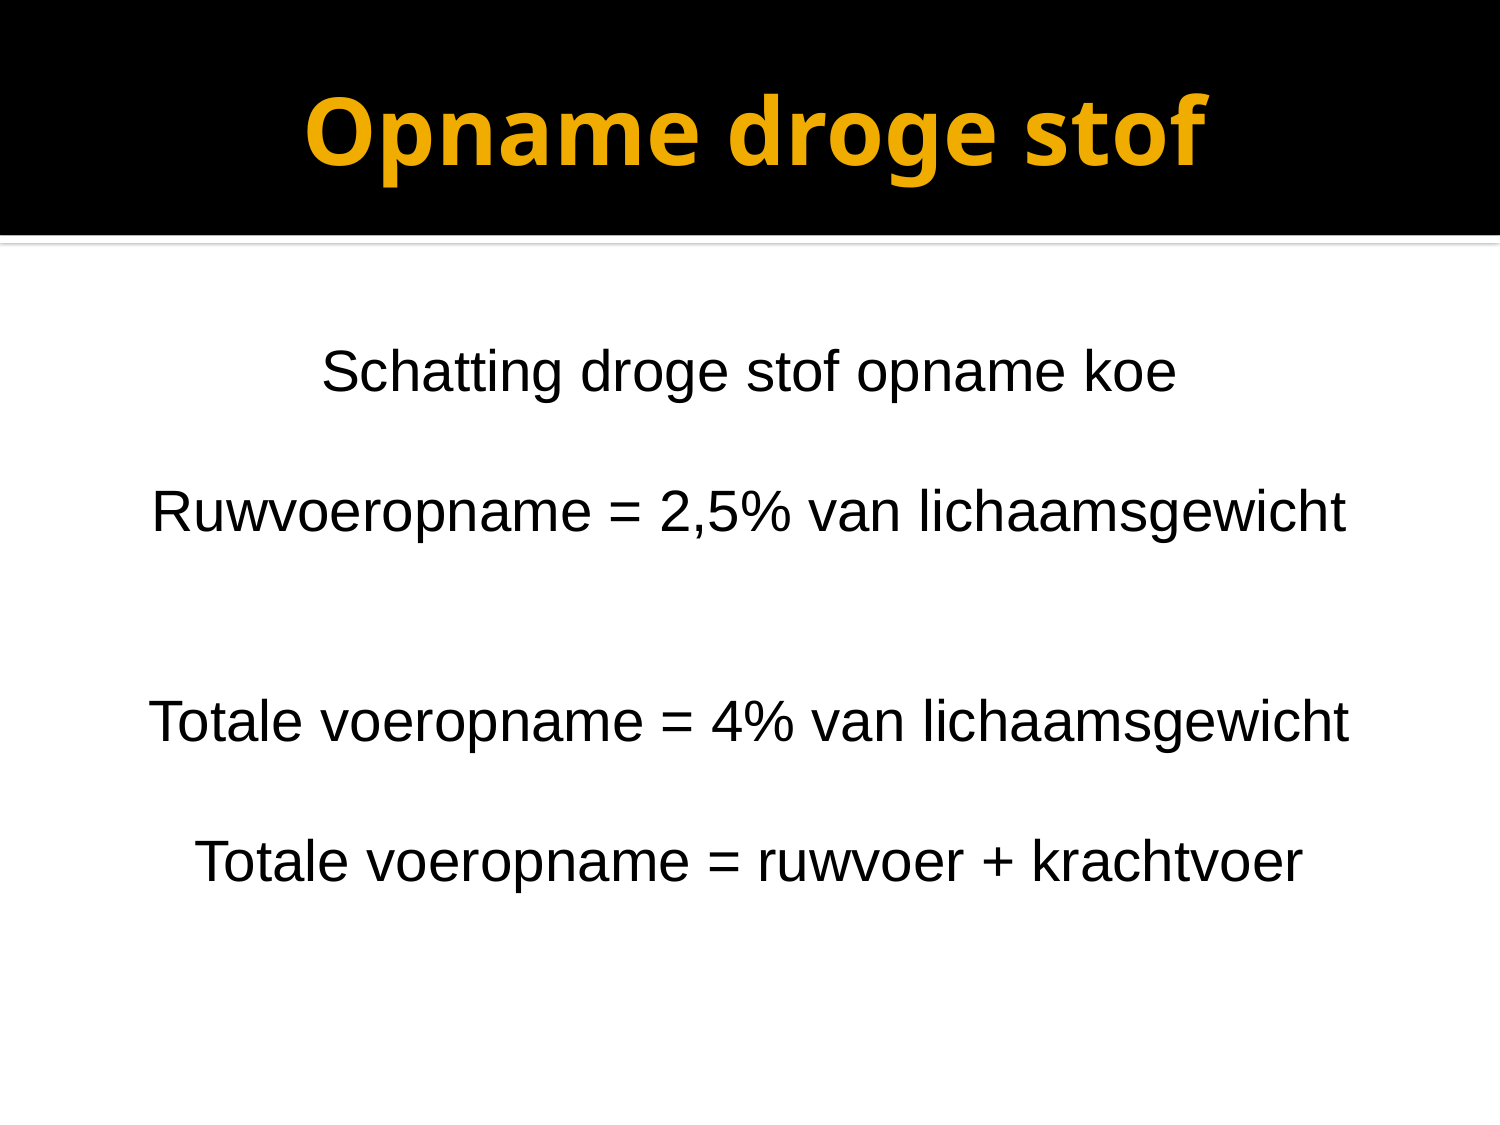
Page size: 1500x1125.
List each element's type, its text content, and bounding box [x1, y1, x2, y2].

title Opname droge stof [75, 24, 1425, 231]
text_box Schatting droge stof opname koe Ruwvoeropname = 2,5% van lichaamsgewicht Totale voeropname = 4% van lichaamsgewicht Totale voeropname = ruwvoer + krachtvoer [0, 326, 1500, 901]
